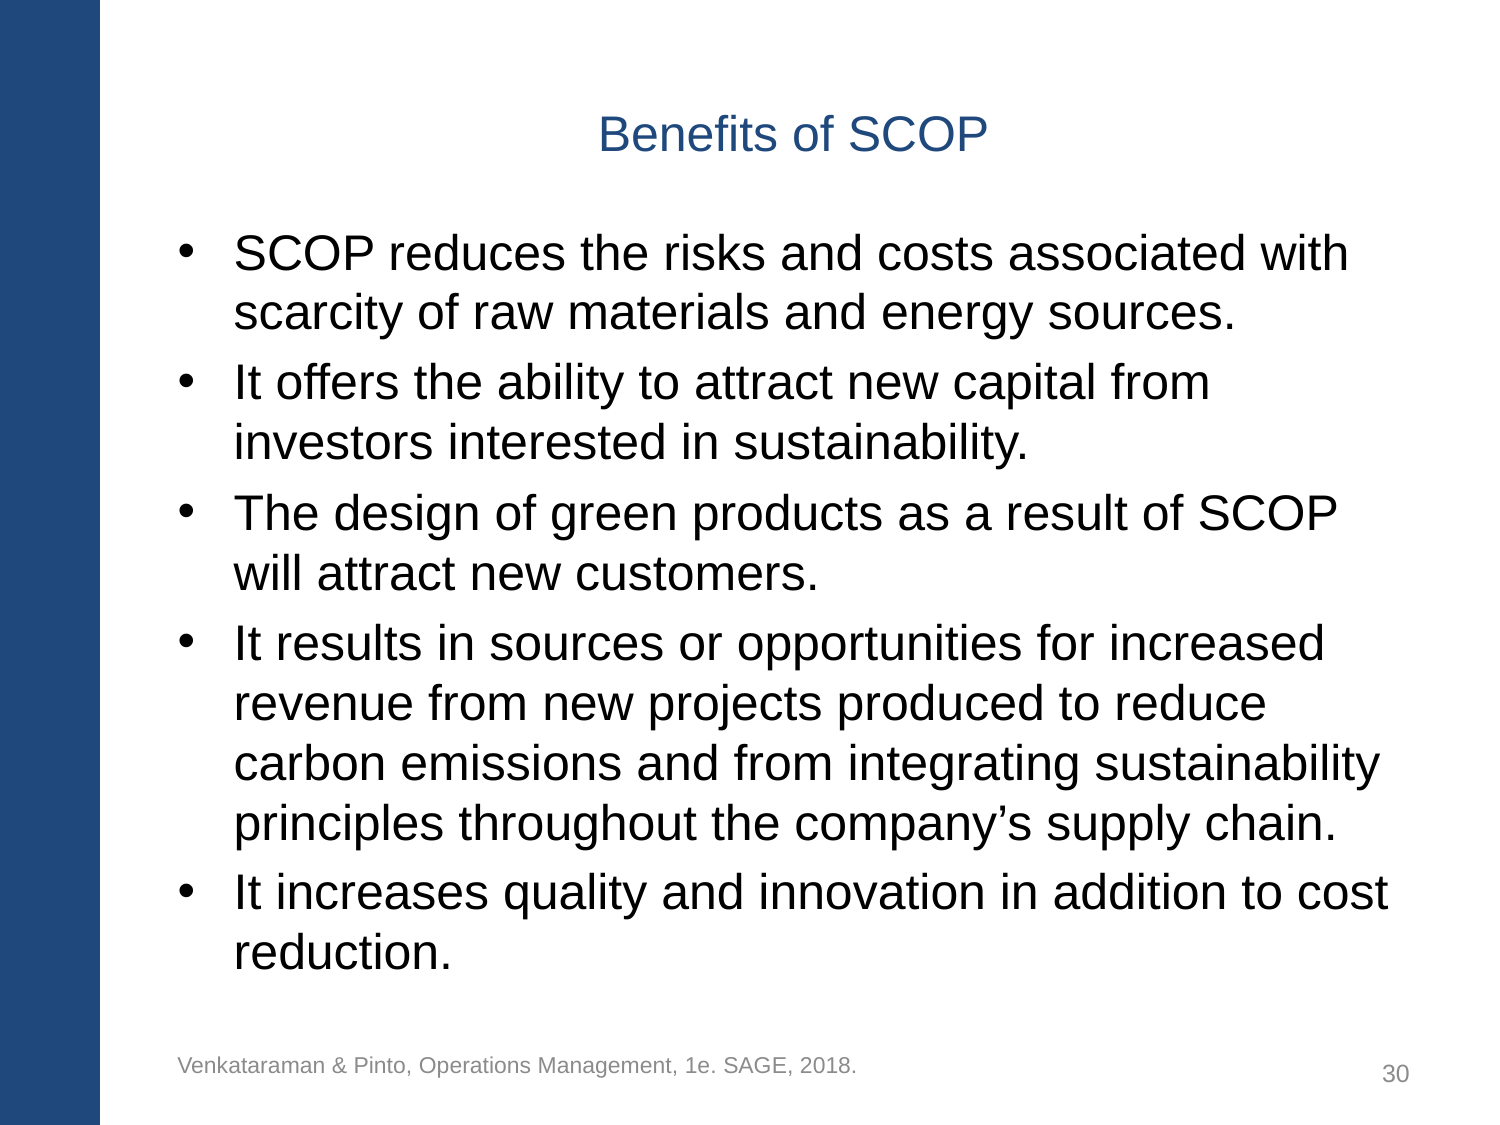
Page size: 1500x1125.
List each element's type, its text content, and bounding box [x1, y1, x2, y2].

footer Venkataraman & Pinto, Operations Management, 1e. SAGE, 2018. [162, 1042, 1313, 1103]
title Benefits of SCOP [162, 37, 1425, 212]
slide_number 30 [1350, 1042, 1425, 1103]
list SCOP reduces the risks and costs associated with scarcity of raw materials and energy sources. It offers the ability to attract new capital from investors interested in sustainability. The design of green products as a result of SCOP will attract new customers. It results in sources or opportunities for increased revenue from new projects produced to reduce carbon emissions and from integrating sustainability principles throughout the company’s supply chain. It increases quality and innovation in addition to cost reduction. [162, 212, 1425, 1025]
